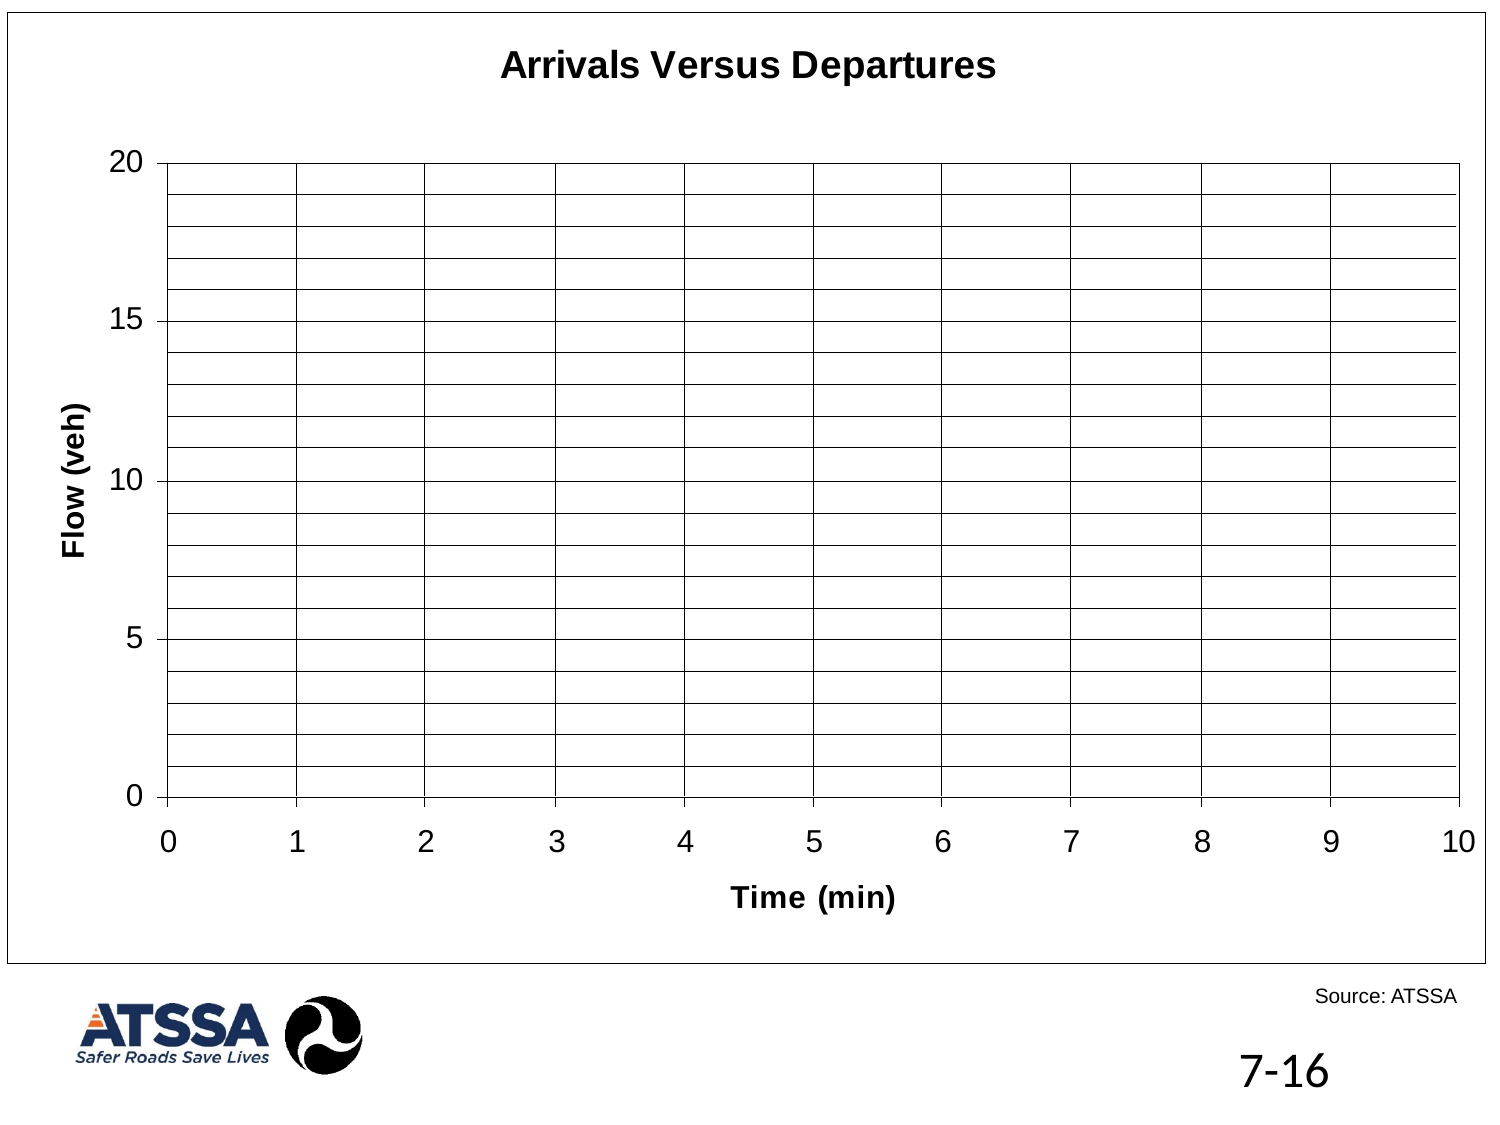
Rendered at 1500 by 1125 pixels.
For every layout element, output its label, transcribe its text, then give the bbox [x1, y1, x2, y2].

picture [276, 989, 370, 1077]
picture [75, 1003, 269, 1063]
text_box Source: ATSSA [1299, 983, 1500, 1015]
picture [0, 0, 1500, 976]
